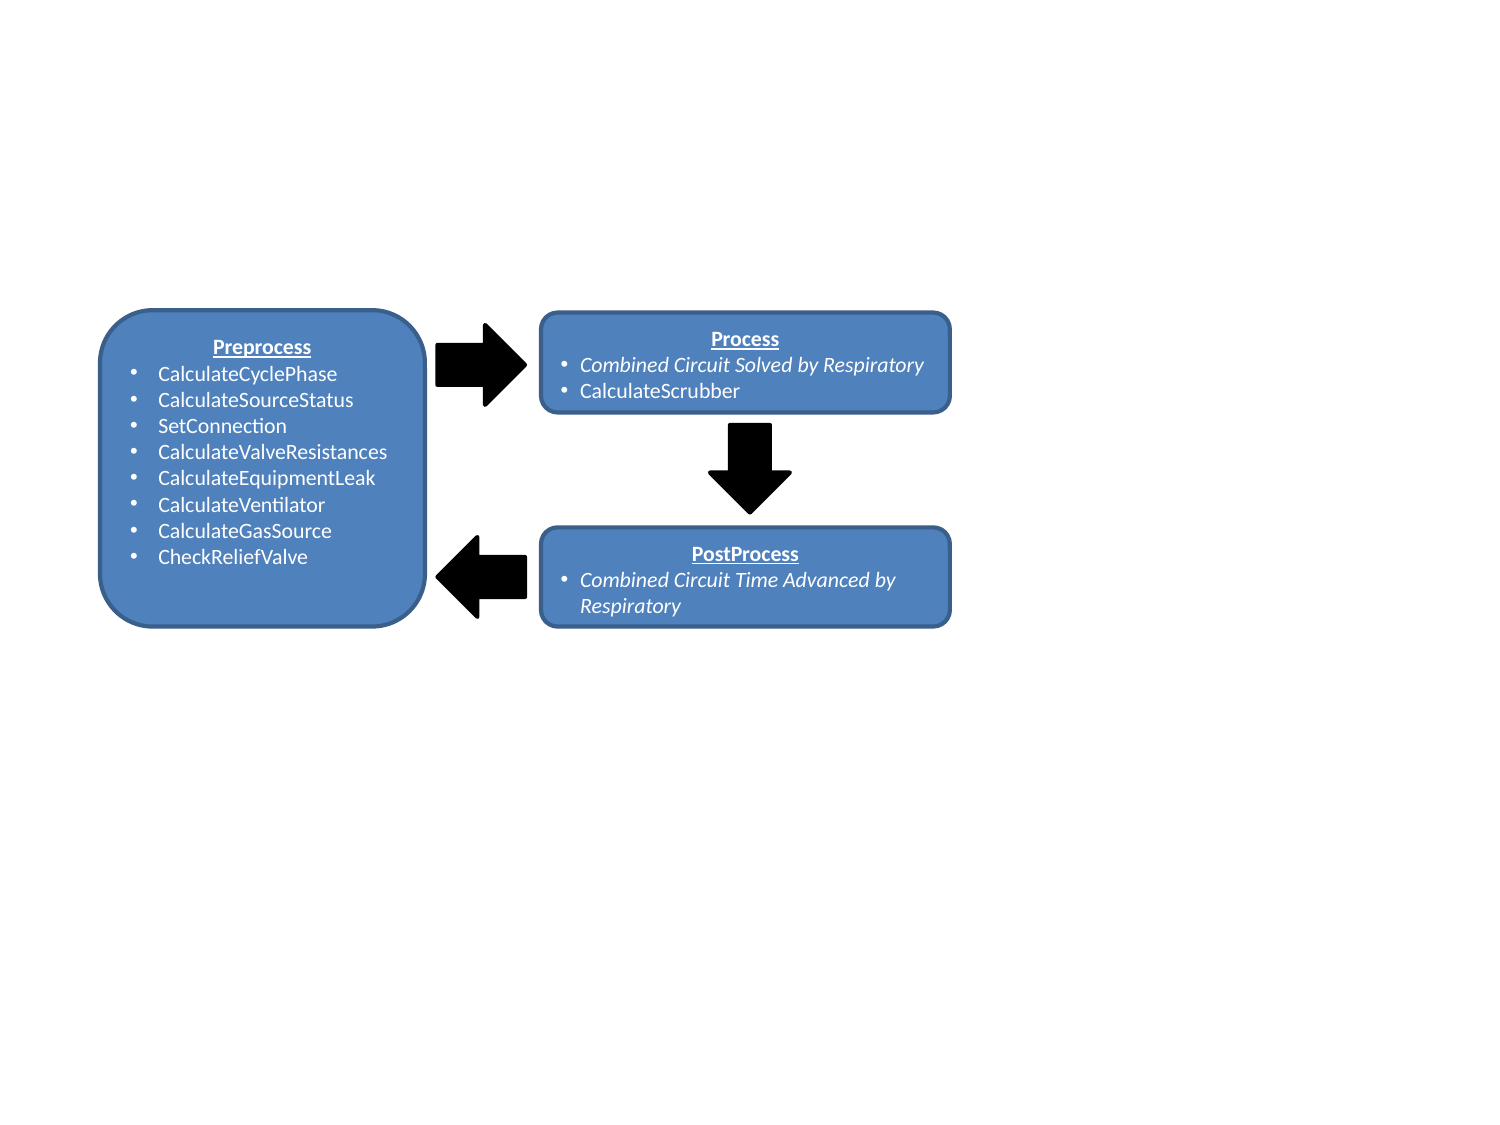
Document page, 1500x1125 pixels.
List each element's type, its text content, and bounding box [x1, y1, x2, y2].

text_box [435, 535, 528, 619]
text_box Process Combined Circuit Solved by Respiratory CalculateScrubber [538, 310, 952, 415]
text_box PostProcess Combined Circuit Time Advanced by Respiratory [538, 525, 952, 629]
text_box Preprocess CalculateCyclePhase CalculateSourceStatus SetConnection CalculateValveResistances CalculateEquipmentLeak CalculateVentilator CalculateGasSource CheckReliefValve [97, 308, 428, 629]
text_box [708, 422, 792, 515]
text_box [435, 323, 528, 407]
